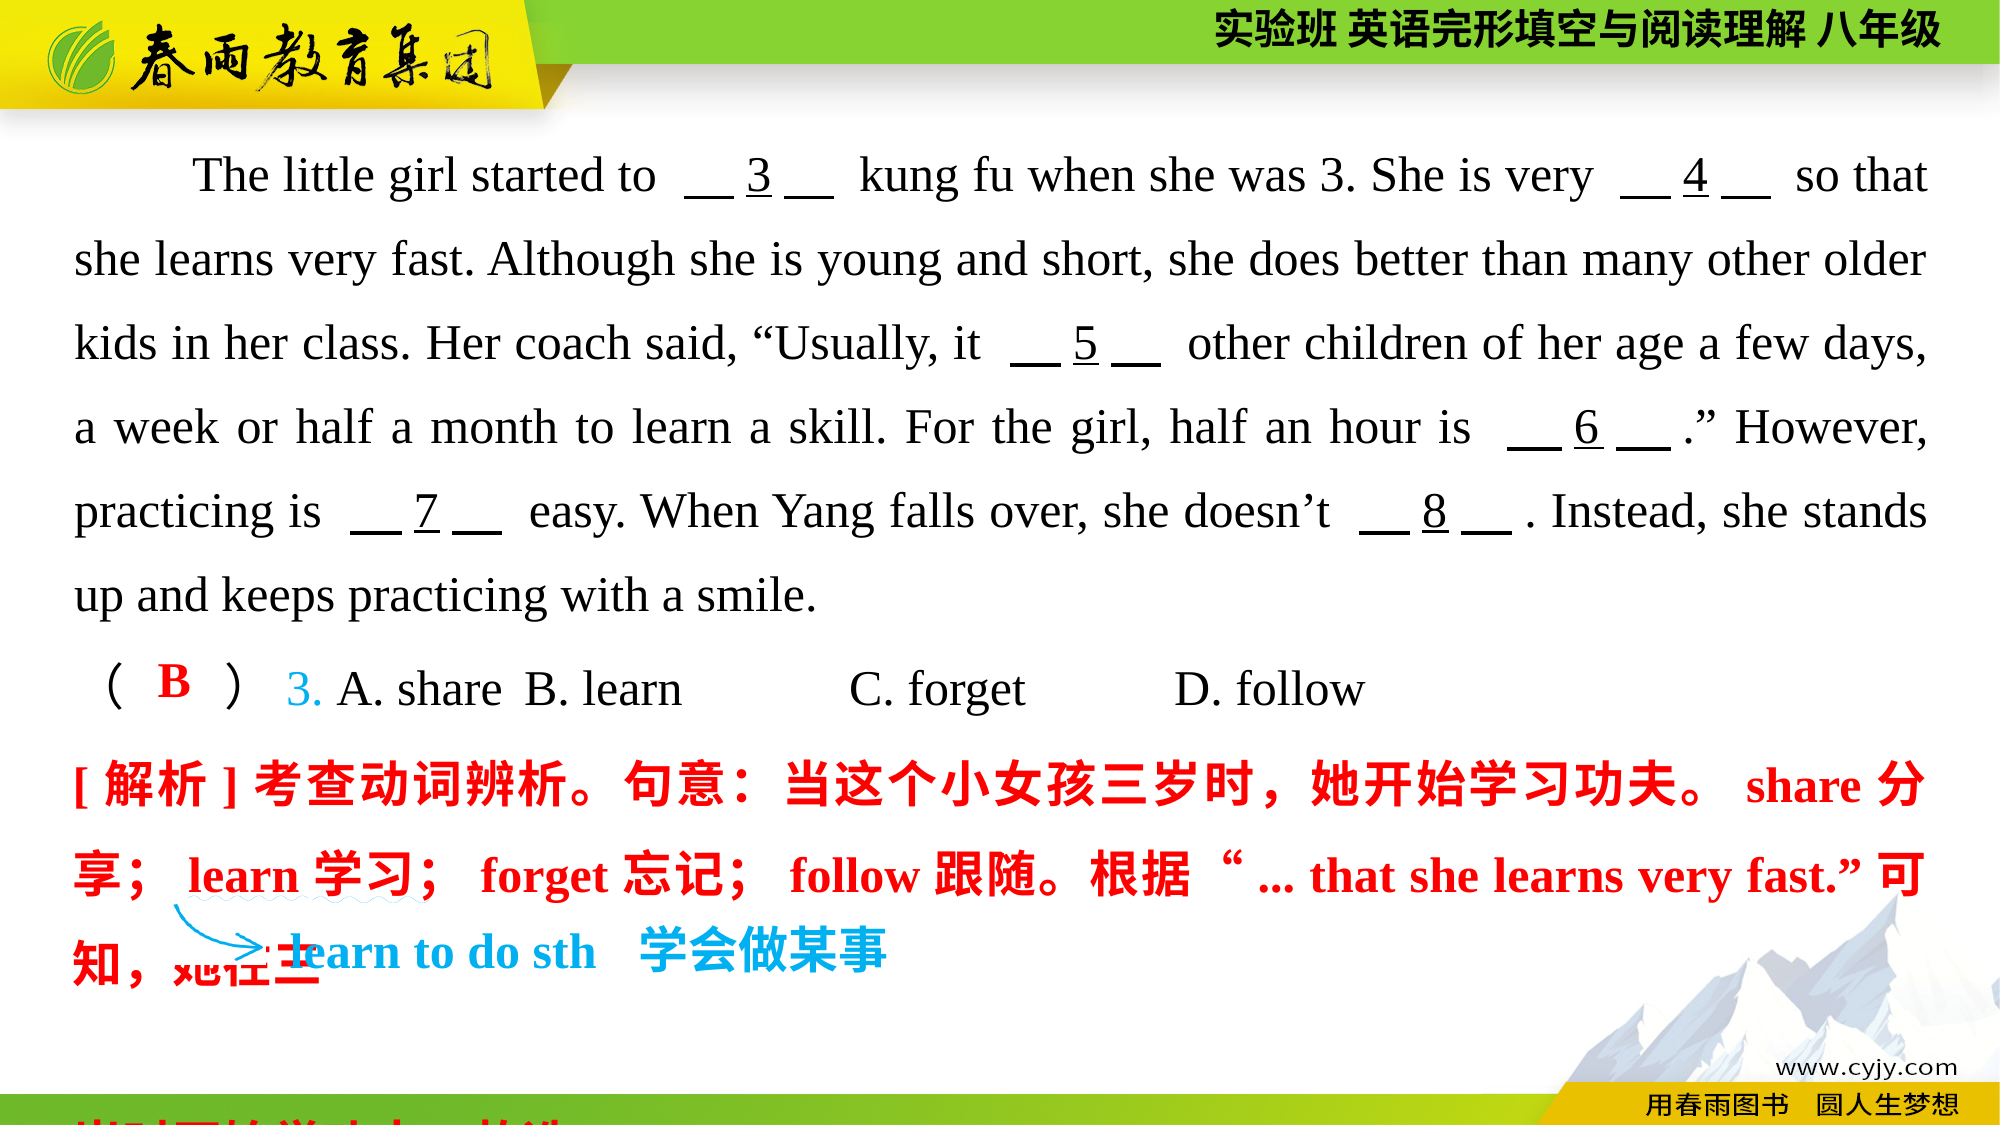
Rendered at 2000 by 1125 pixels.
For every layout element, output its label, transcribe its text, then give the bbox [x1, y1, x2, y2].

picture [159, 903, 266, 965]
list The little girl started to 3 kung fu when she was 3. She is very 4 so that she learns very fast. Although she is young and short, she does better than many other older kids in her class. Her coach said, “Usually, it 5 other children of her age a few days, a week or half a month to learn a skill. For the girl, half an hour is 6 .” However, practicing is 7 easy. When Yang falls over, she doesn’t 8 . Instead, she stands up and keeps practicing with a smile. [59, 110, 1944, 618]
text_box B [143, 640, 206, 715]
text_box （ ）3. A. share B. learn C. forget D. follow [59, 618, 1944, 724]
text_box [解析]考查动词辨析。句意：当这个小女孩三岁时，她开始学习功夫。share分享；learn学习；forget忘记；follow跟随。根据“... that she learns very fast.”可知，她在三 岁时开始学功夫。故选B。 [57, 715, 1942, 1125]
text_box learn to do sth 学会做某事 [274, 910, 904, 986]
picture [0, 0, 2000, 1125]
